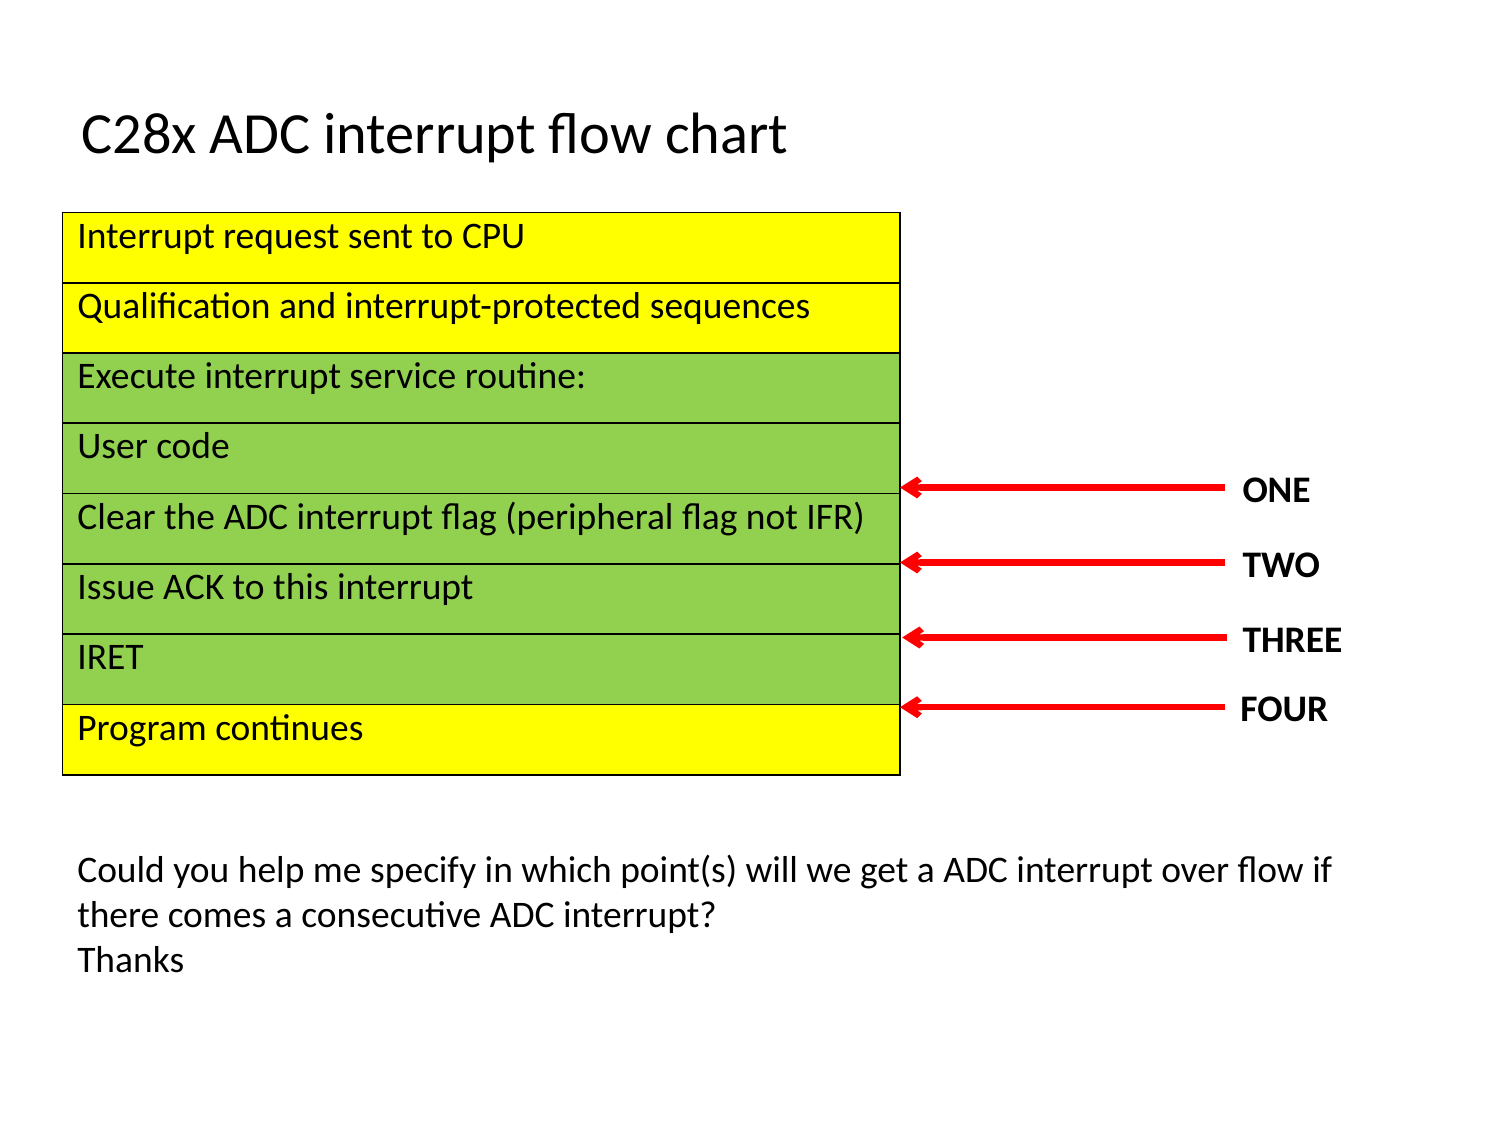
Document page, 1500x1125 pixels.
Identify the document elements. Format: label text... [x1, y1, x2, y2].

text_box C28x ADC interrupt flow chart [66, 87, 804, 173]
table_cell Execute interrupt service routine: [63, 354, 899, 422]
table_cell Program continues [63, 705, 899, 774]
table_cell User code [63, 424, 899, 493]
text_box FOUR [1225, 676, 1344, 737]
text_box Could you help me specify in which point(s) will we get a ADC interrupt over flow if there comes a consecutive ADC interrupt? Thanks [62, 837, 1359, 1033]
text_box THREE [1227, 607, 1358, 667]
table_cell Qualification and interrupt-protected sequences [63, 284, 899, 352]
table_header Interrupt request sent to CPU [63, 213, 899, 282]
text_box TWO [1227, 532, 1335, 592]
text_box ONE [1227, 457, 1326, 517]
table_cell Clear the ADC interrupt flag (peripheral flag not IFR) [63, 494, 899, 563]
table_cell IRET [63, 635, 899, 704]
table_cell Issue ACK to this interrupt [63, 565, 899, 633]
